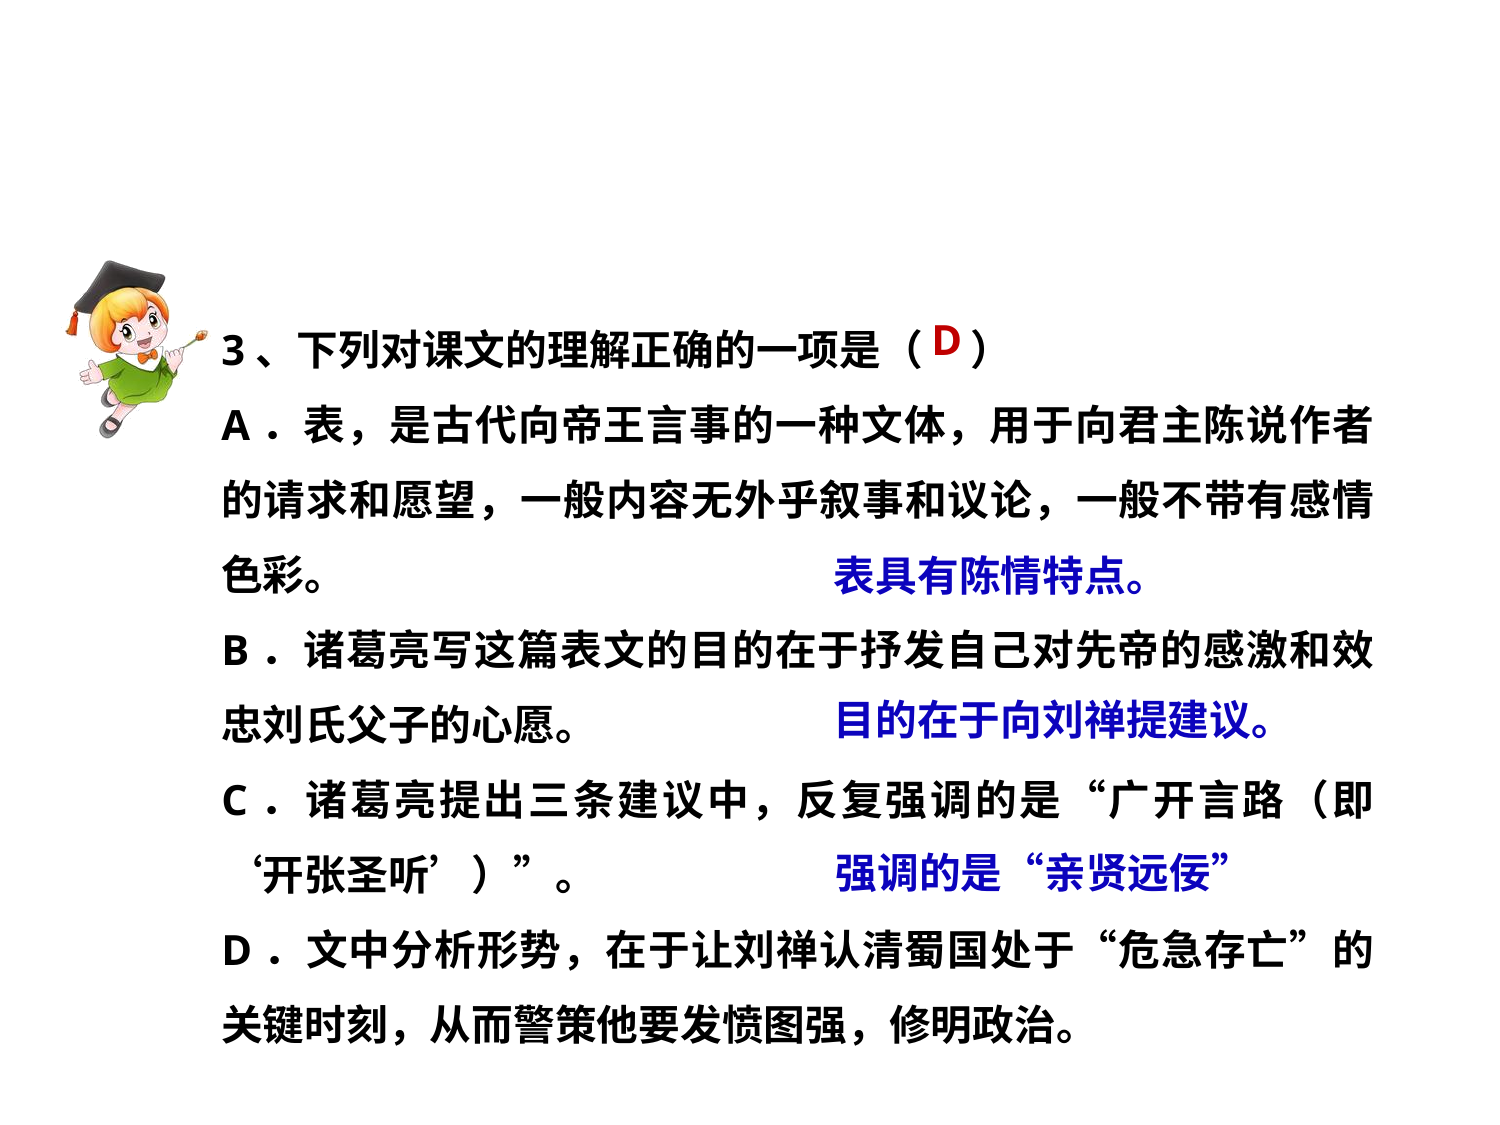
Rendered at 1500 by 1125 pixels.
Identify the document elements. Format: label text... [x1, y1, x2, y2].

text_box 表具有陈情特点。 [819, 517, 1208, 607]
text_box D [916, 306, 978, 372]
picture [61, 239, 214, 455]
text_box 目的在于向刘禅提建议。 [819, 661, 1350, 752]
text_box 3、下列对课文的理解正确的一项是（ ） A．表，是古代向帝王言事的一种文体，用于向君主陈说作者的请求和愿望，一般内容无外乎叙事和议论，一般不带有感情色彩。 B．诸葛亮写这篇表文的目的在于抒发自己对先帝的感激和效忠刘氏父子的心愿。 C．诸葛亮提出三条建议中，反复强调的是“广开言路（即‘开张圣听’）”。 D．文中分析形势，在于让刘禅认清蜀国处于“危急存亡”的关键时刻，从而警策他要发愤图强，修明政治。 [206, 291, 1389, 1056]
text_box 强调的是“亲贤远佞” [820, 814, 1343, 905]
